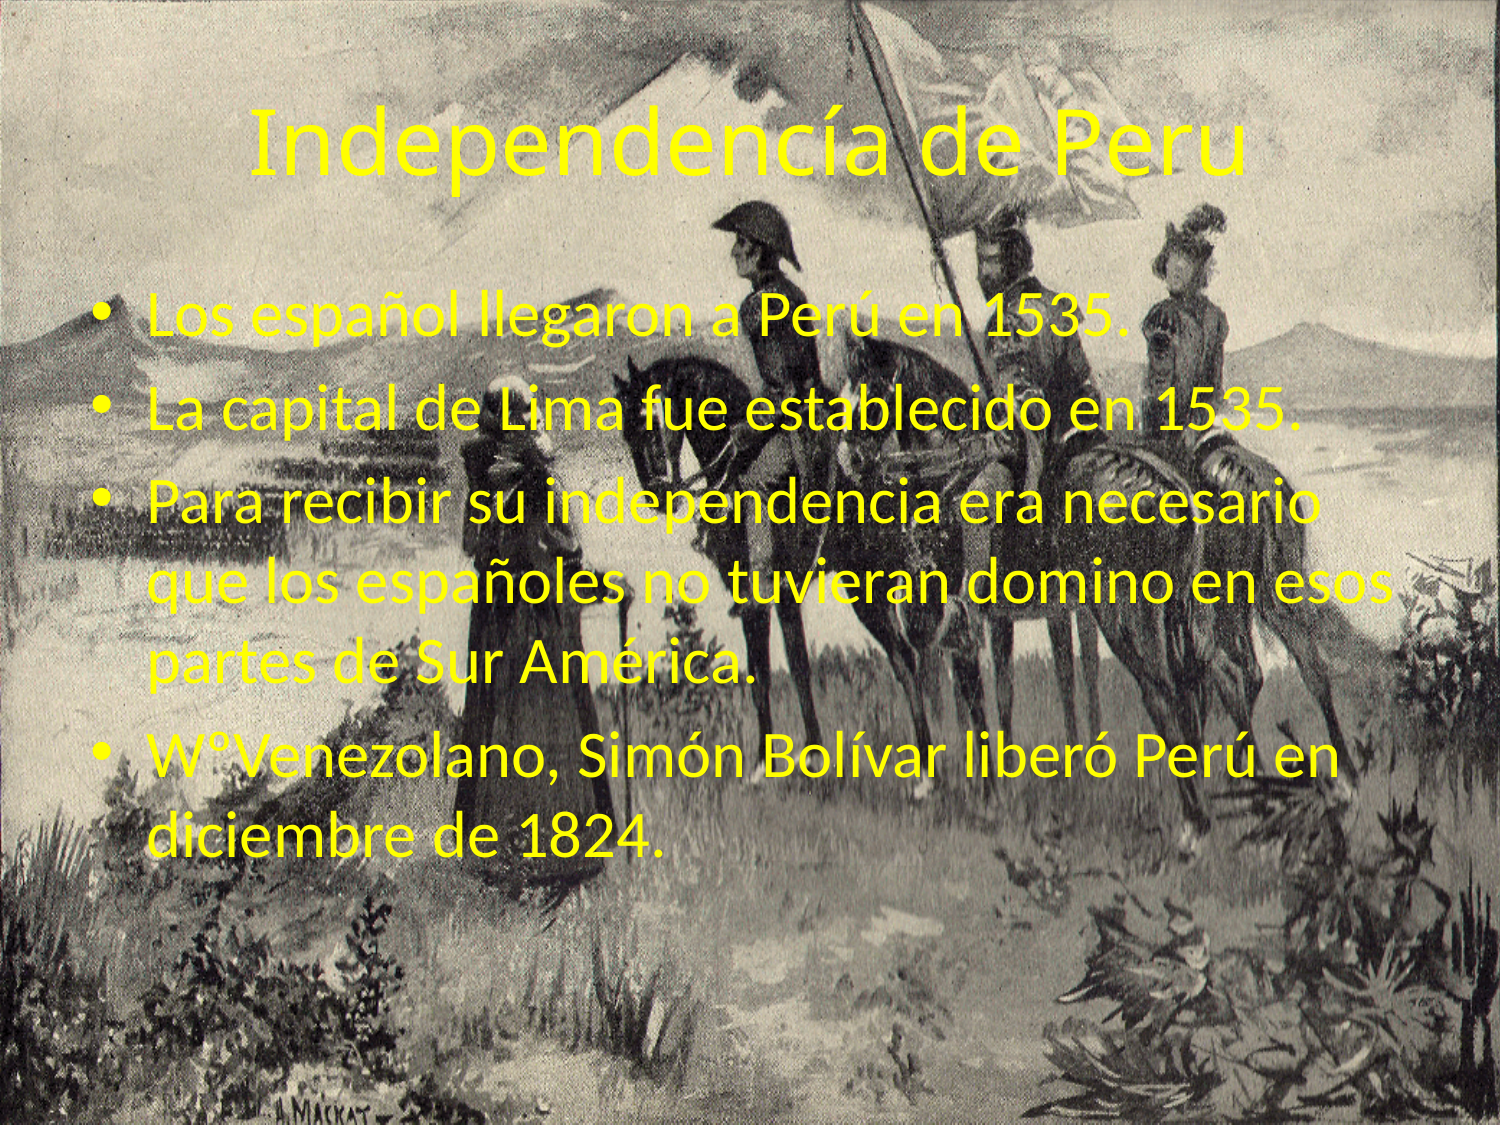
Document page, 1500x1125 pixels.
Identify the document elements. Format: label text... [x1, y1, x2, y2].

picture [0, 0, 1500, 1125]
list Los español llegaron a Perú en 1535. La capital de Lima fue establecido en 1535. Para recibir su independencia era necesario que los españoles no tuvieran domino en esos partes de Sur América. WºVenezolano, Simón Bolívar liberó Perú en diciembre de 1824. [75, 262, 1425, 1005]
title Independencía de Peru [75, 45, 1425, 233]
